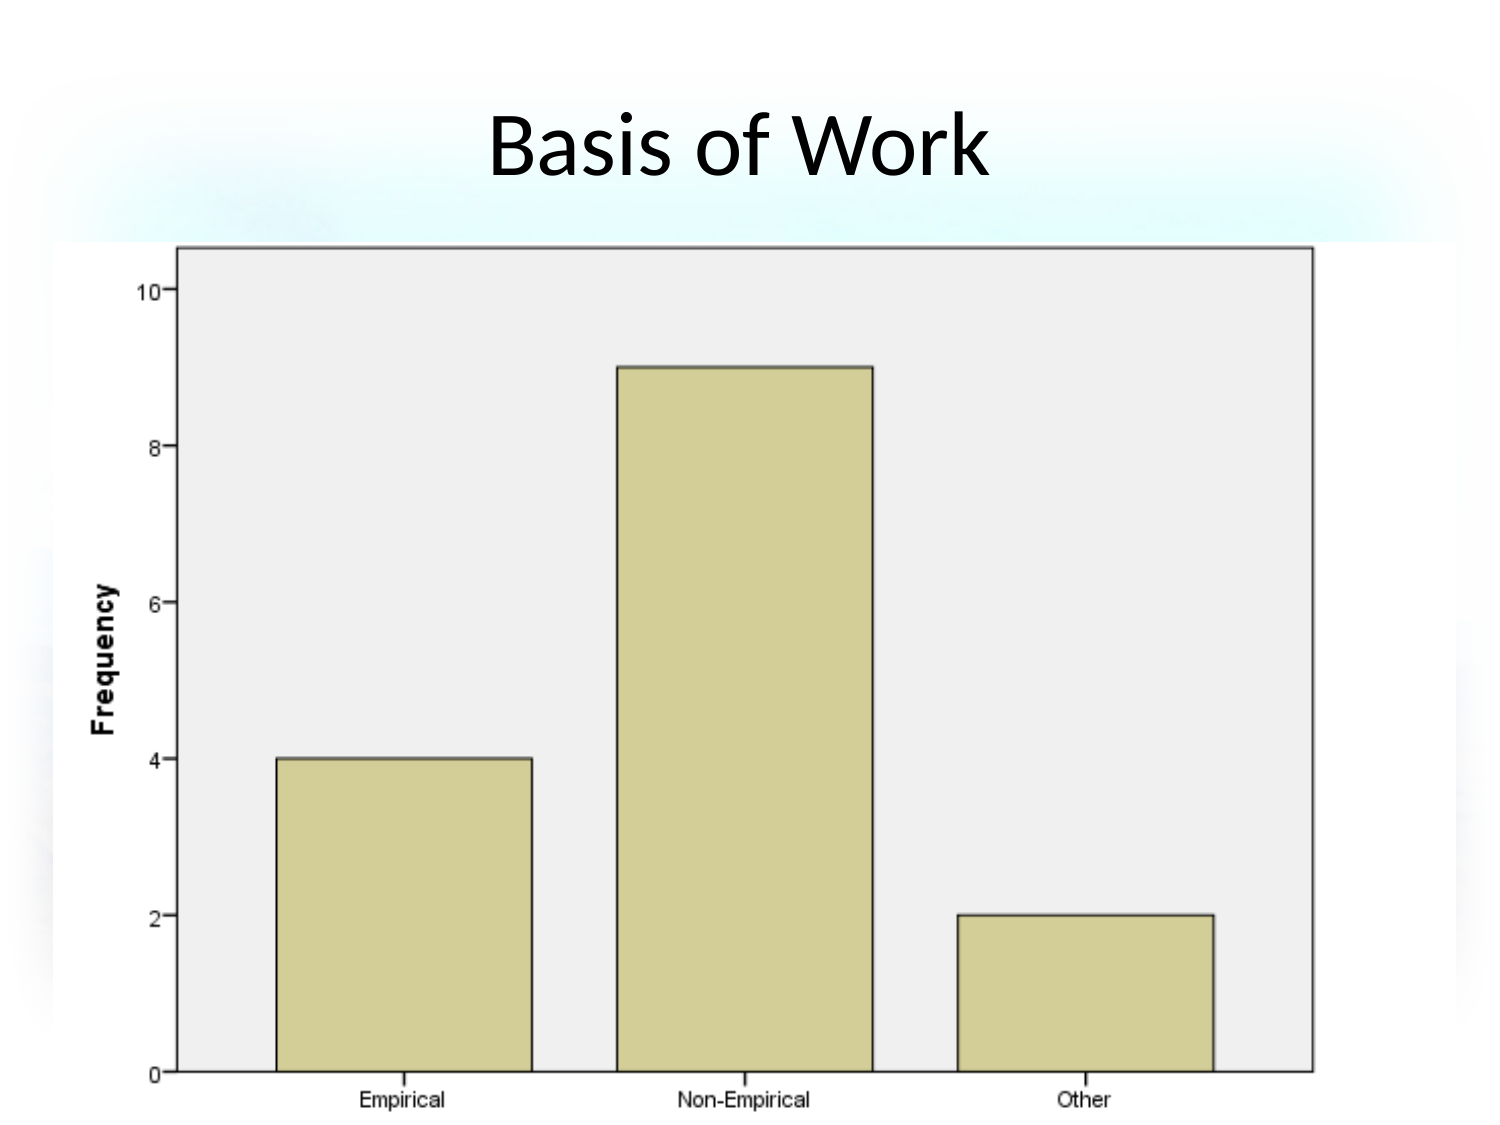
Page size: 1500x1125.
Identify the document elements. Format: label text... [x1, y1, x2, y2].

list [52, 242, 1456, 1121]
title Basis of Work [75, 45, 1425, 233]
